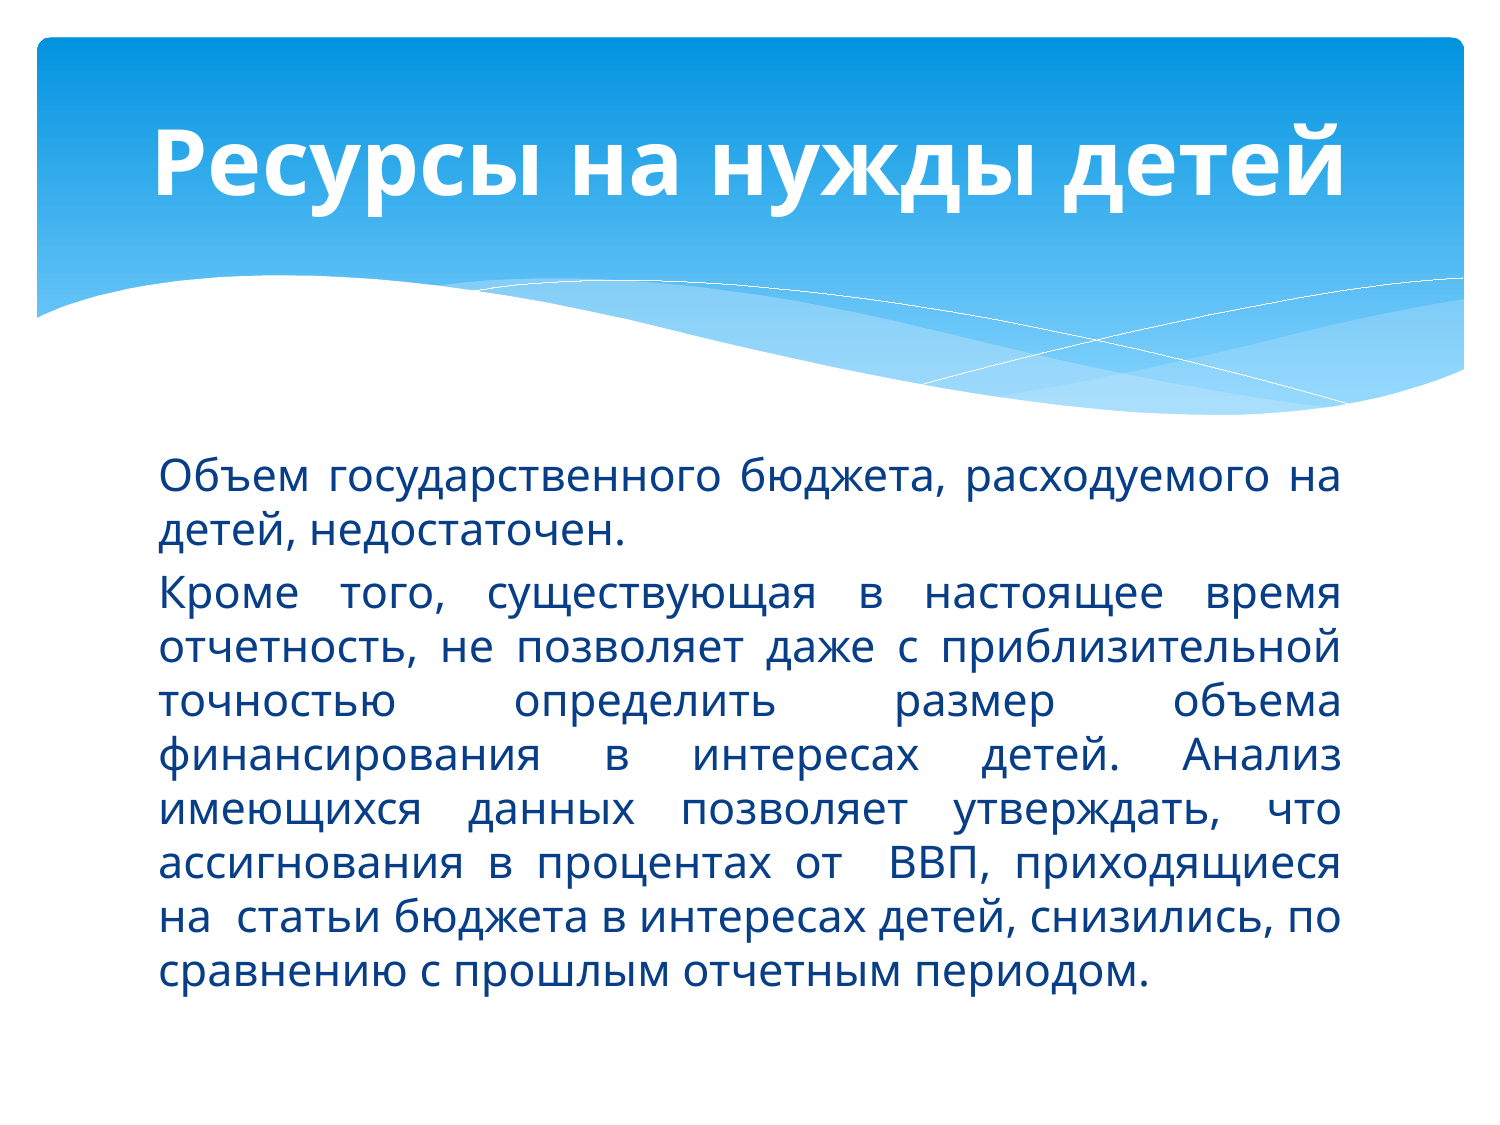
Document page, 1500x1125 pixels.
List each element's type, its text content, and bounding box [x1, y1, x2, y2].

title Ресурсы на нужды детей [75, 55, 1425, 261]
list Объем государственного бюджета, расходуемого на детей, недостаточен. Кроме того, существующая в настоящее время отчетность, не позволяет даже с приблизительной точностью определить размер объема финансирования в интересах детей. Анализ имеющихся данных позволяет утверждать, что ассигнования в процентах от ВВП, приходящиеся на статьи бюджета в интересах детей, снизились, по сравнению с прошлым отчетным периодом. [143, 438, 1359, 1005]
